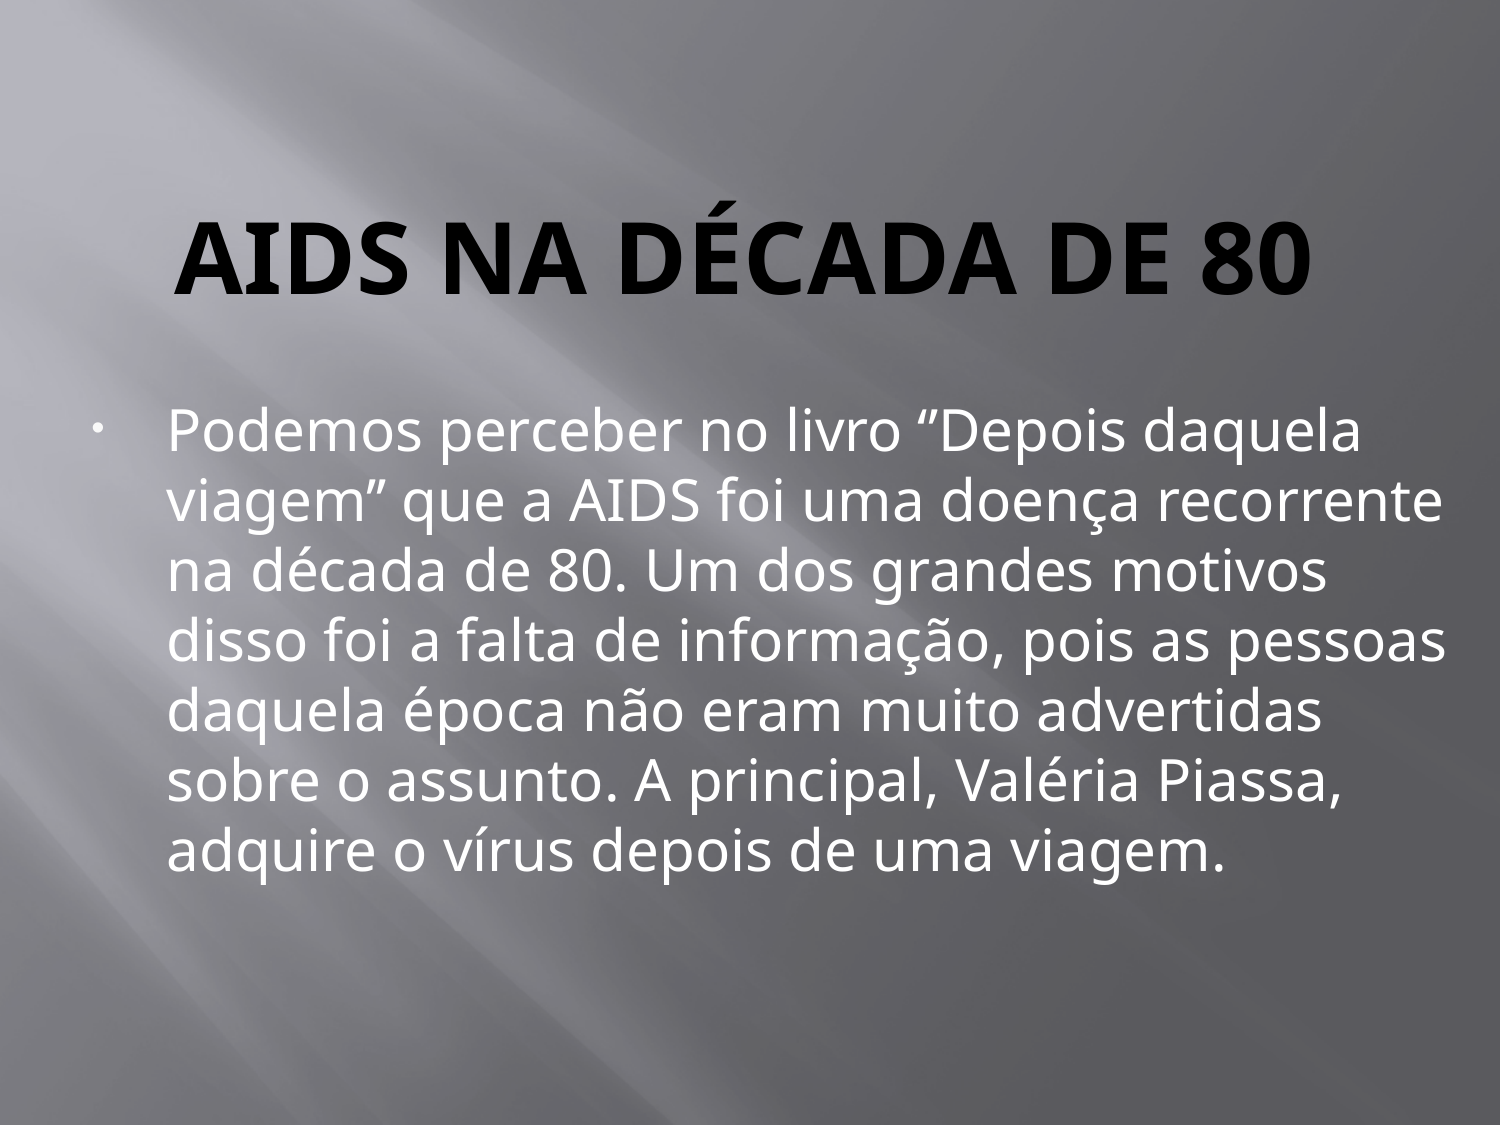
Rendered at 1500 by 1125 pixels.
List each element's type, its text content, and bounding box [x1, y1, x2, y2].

title AIDS NA DÉCADA DE 80 [69, 42, 1420, 315]
subtitle Podemos perceber no livro ‘’Depois daquela viagem’’ que a AIDS foi uma doença recorrente na década de 80. Um dos grandes motivos disso foi a falta de informação, pois as pessoas daquela época não eram muito advertidas sobre o assunto. A principal, Valéria Piassa, adquire o vírus depois de uma viagem. [76, 385, 1471, 1035]
